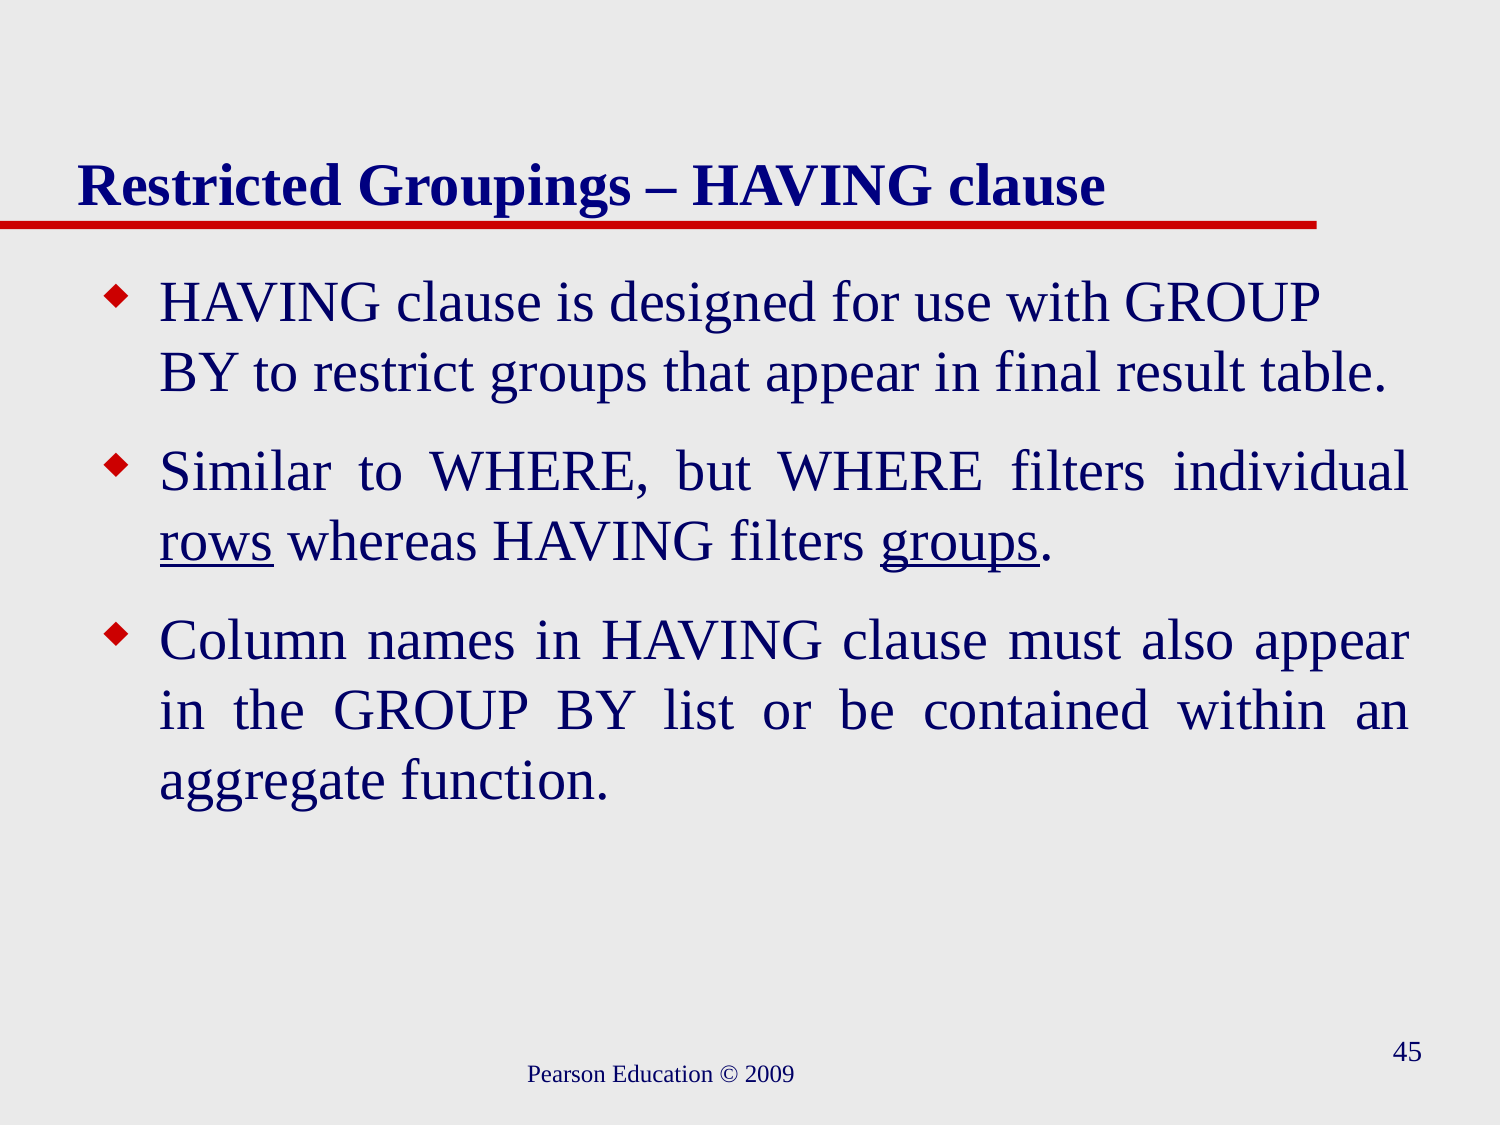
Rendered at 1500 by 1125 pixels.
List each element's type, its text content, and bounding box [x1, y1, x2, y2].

title Restricted Groupings – HAVING clause [62, 43, 1338, 226]
text_box Pearson Education © 2009 [512, 1050, 1038, 1095]
slide_number 45 [1124, 1012, 1438, 1088]
list HAVING clause is designed for use with GROUP BY to restrict groups that appear in final result table. Similar to WHERE, but WHERE filters individual rows whereas HAVING filters groups. Column names in HAVING clause must also appear in the GROUP BY list or be contained within an aggregate function. [88, 255, 1427, 931]
